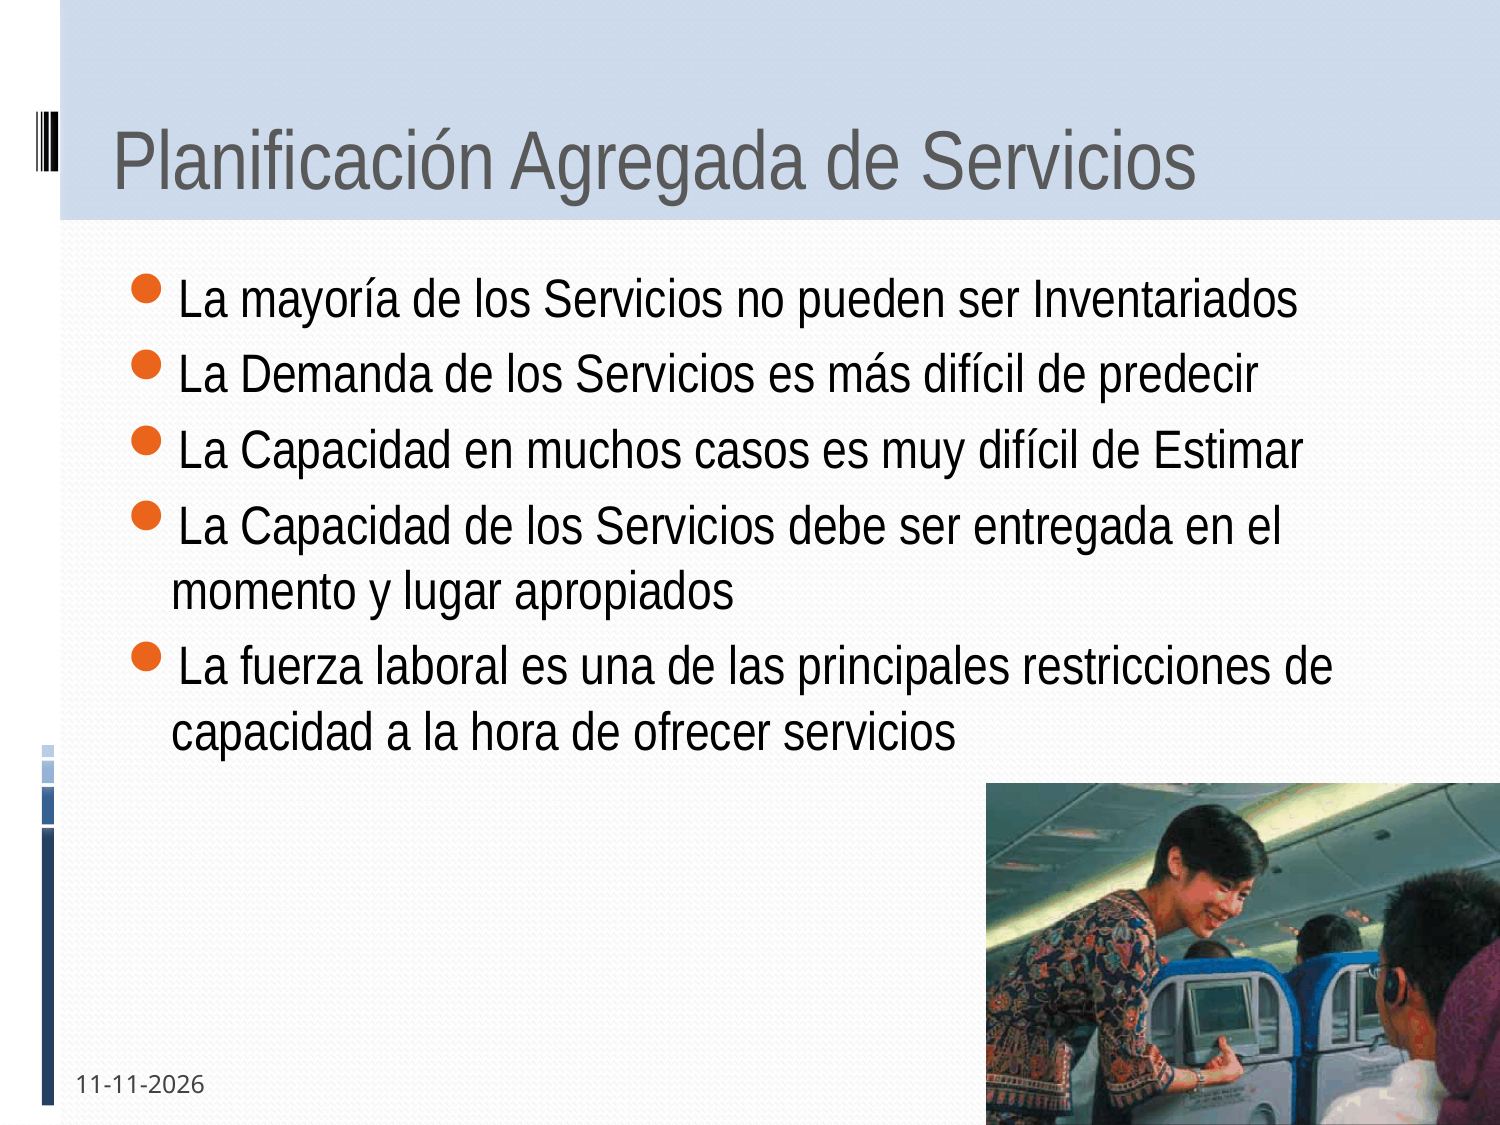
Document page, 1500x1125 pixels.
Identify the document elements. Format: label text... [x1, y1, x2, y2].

list La mayoría de los Servicios no pueden ser Inventariados La Demanda de los Servicios es más difícil de predecir La Capacidad en muchos casos es muy difícil de Estimar La Capacidad de los Servicios debe ser entregada en el momento y lugar apropiados La fuerza laboral es una de las principales restricciones de capacidad a la hora de ofrecer servicios [111, 255, 1436, 1038]
title Planificación Agregada de Servicios [111, 18, 1436, 207]
picture [985, 783, 1500, 1125]
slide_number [75, 1042, 243, 1103]
text_box Cuadrante 1: Películas Estadios Centros de Convenciones [980, 787, 985, 1038]
